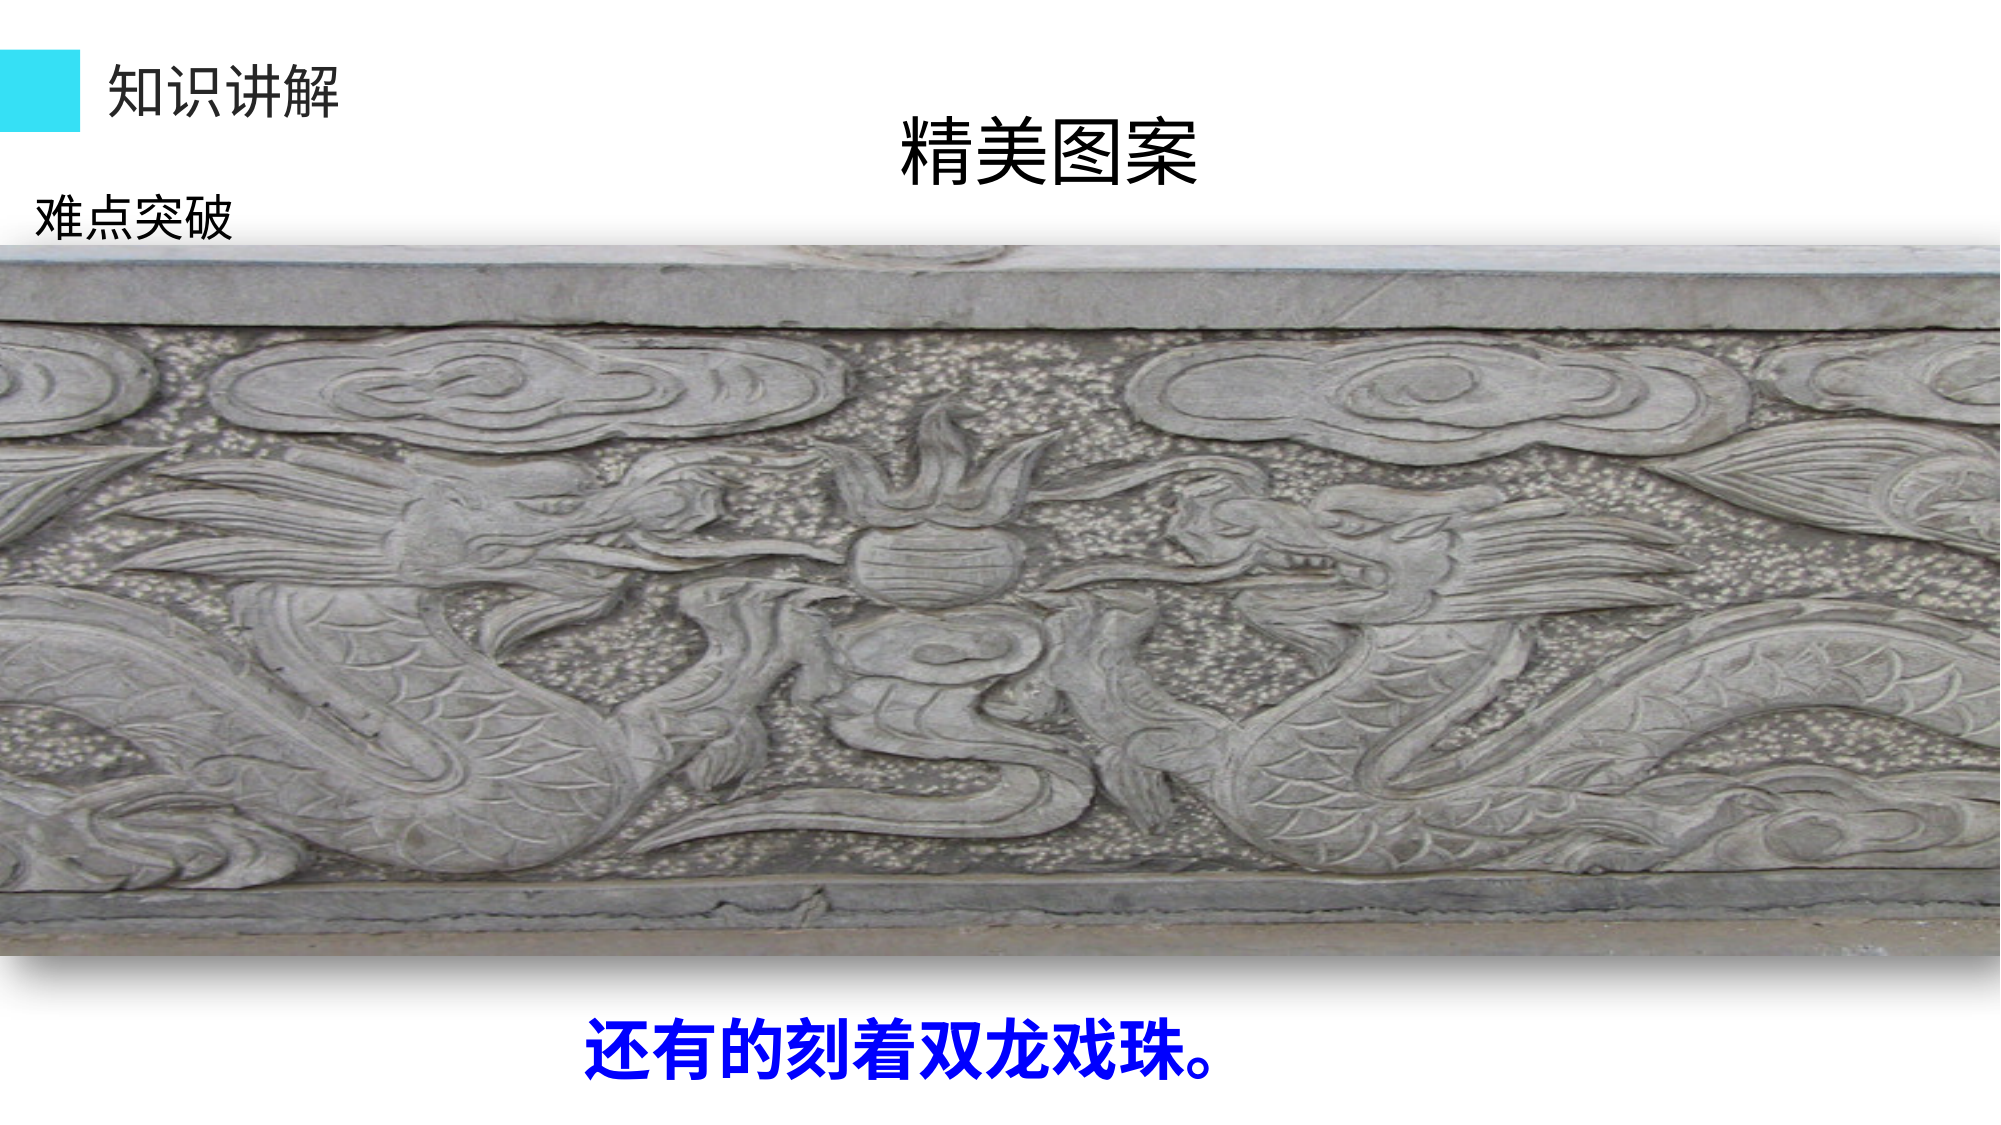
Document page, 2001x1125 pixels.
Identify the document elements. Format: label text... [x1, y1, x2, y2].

text_box 精美图案 [708, 96, 1391, 202]
text_box [0, 49, 81, 133]
picture [0, 245, 2000, 956]
text_box 难点突破 [19, 148, 295, 232]
text_box 还有的刻着双龙戏珠。 [35, 1000, 1802, 1096]
text_box 知识讲解 [92, 47, 398, 133]
